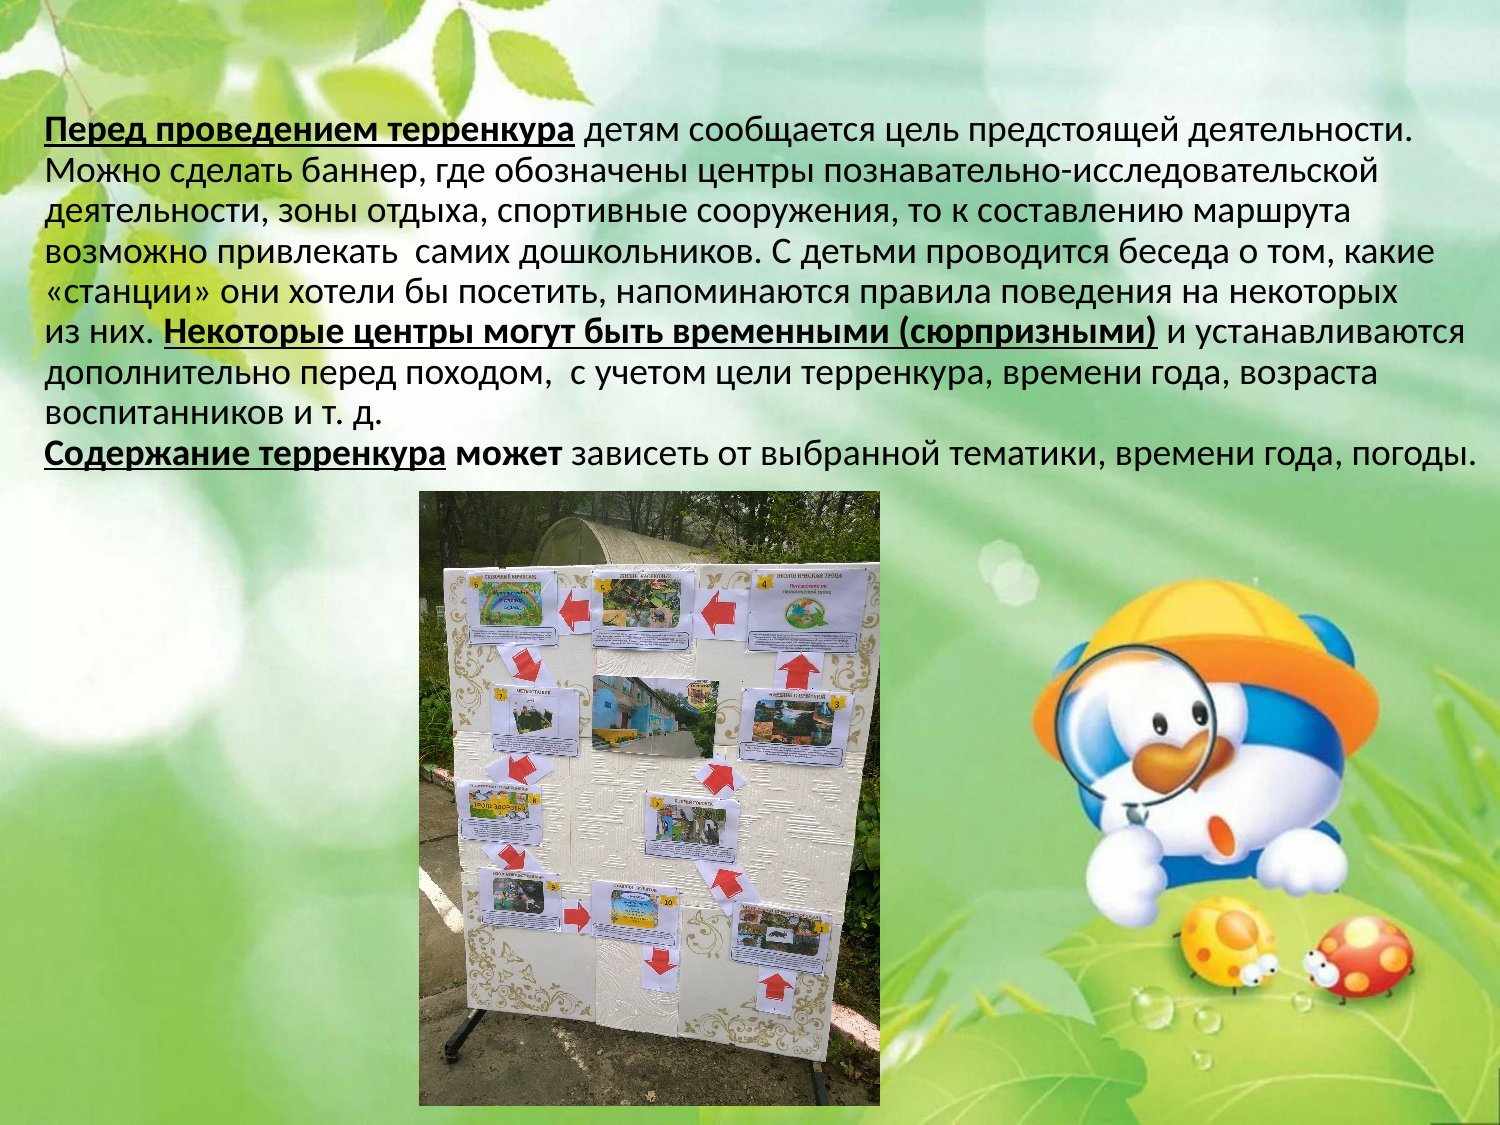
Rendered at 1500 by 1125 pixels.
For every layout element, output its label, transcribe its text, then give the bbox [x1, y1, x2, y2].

picture [0, 0, 1500, 1125]
list Перед проведением терренкура детям сообщается цель предстоящей деятельности. Можно сделать баннер, где обозначены центры познавательно-исследовательской деятельности, зоны отдыха, спортивные сооружения, то к составлению маршрута возможно привлекать самих дошкольников. С детьми проводится беседа о том, какие «станции» они хотели бы посетить, напоминаются правила поведения на некоторых из них. Некоторые центры могут быть временными (сюрпризными) и устанавливаются дополнительно перед походом, с учетом цели терренкура, времени года, возраста воспитанников и т. д. Содержание терренкура может зависеть от выбранной тематики, времени года, погоды. [29, 101, 1500, 929]
